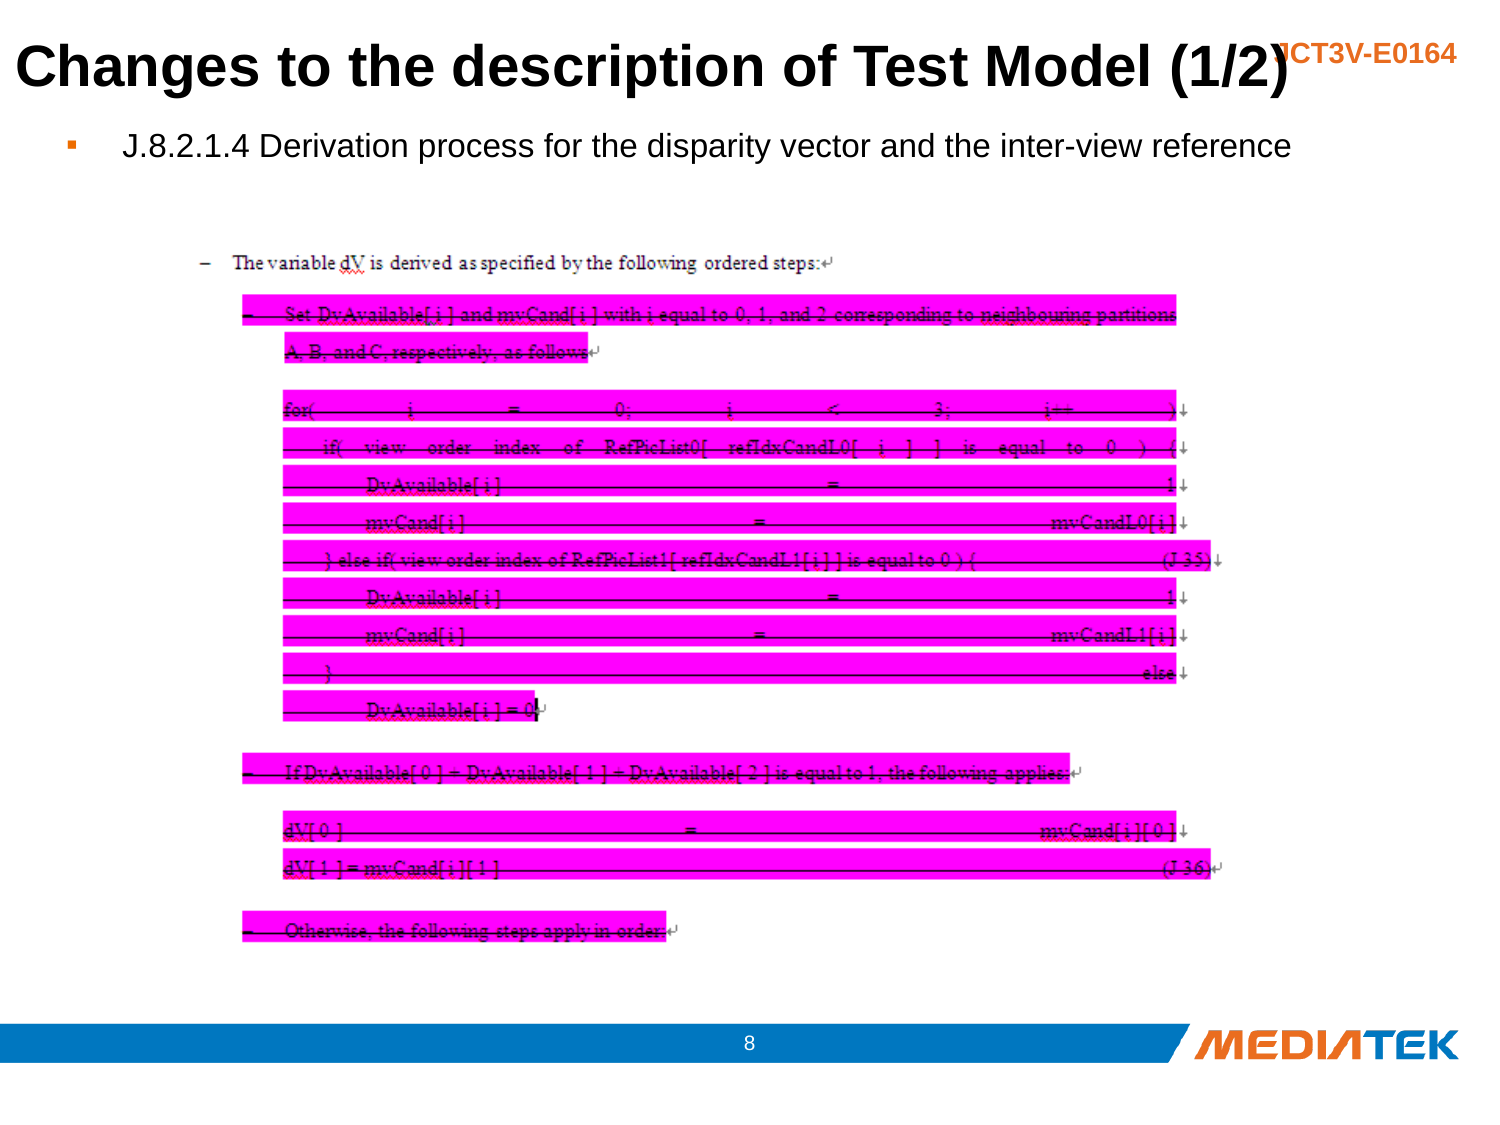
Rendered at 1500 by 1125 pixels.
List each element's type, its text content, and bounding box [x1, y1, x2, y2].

picture [194, 243, 1233, 958]
picture [789, 1023, 1459, 1063]
picture [0, 1023, 711, 1063]
title Changes to the description of Test Model (1/2) [0, 8, 1330, 118]
slide_number 7 [711, 1022, 789, 1090]
list J.8.2.1.4 Derivation process for the disparity vector and the inter-view reference [50, 116, 1373, 173]
